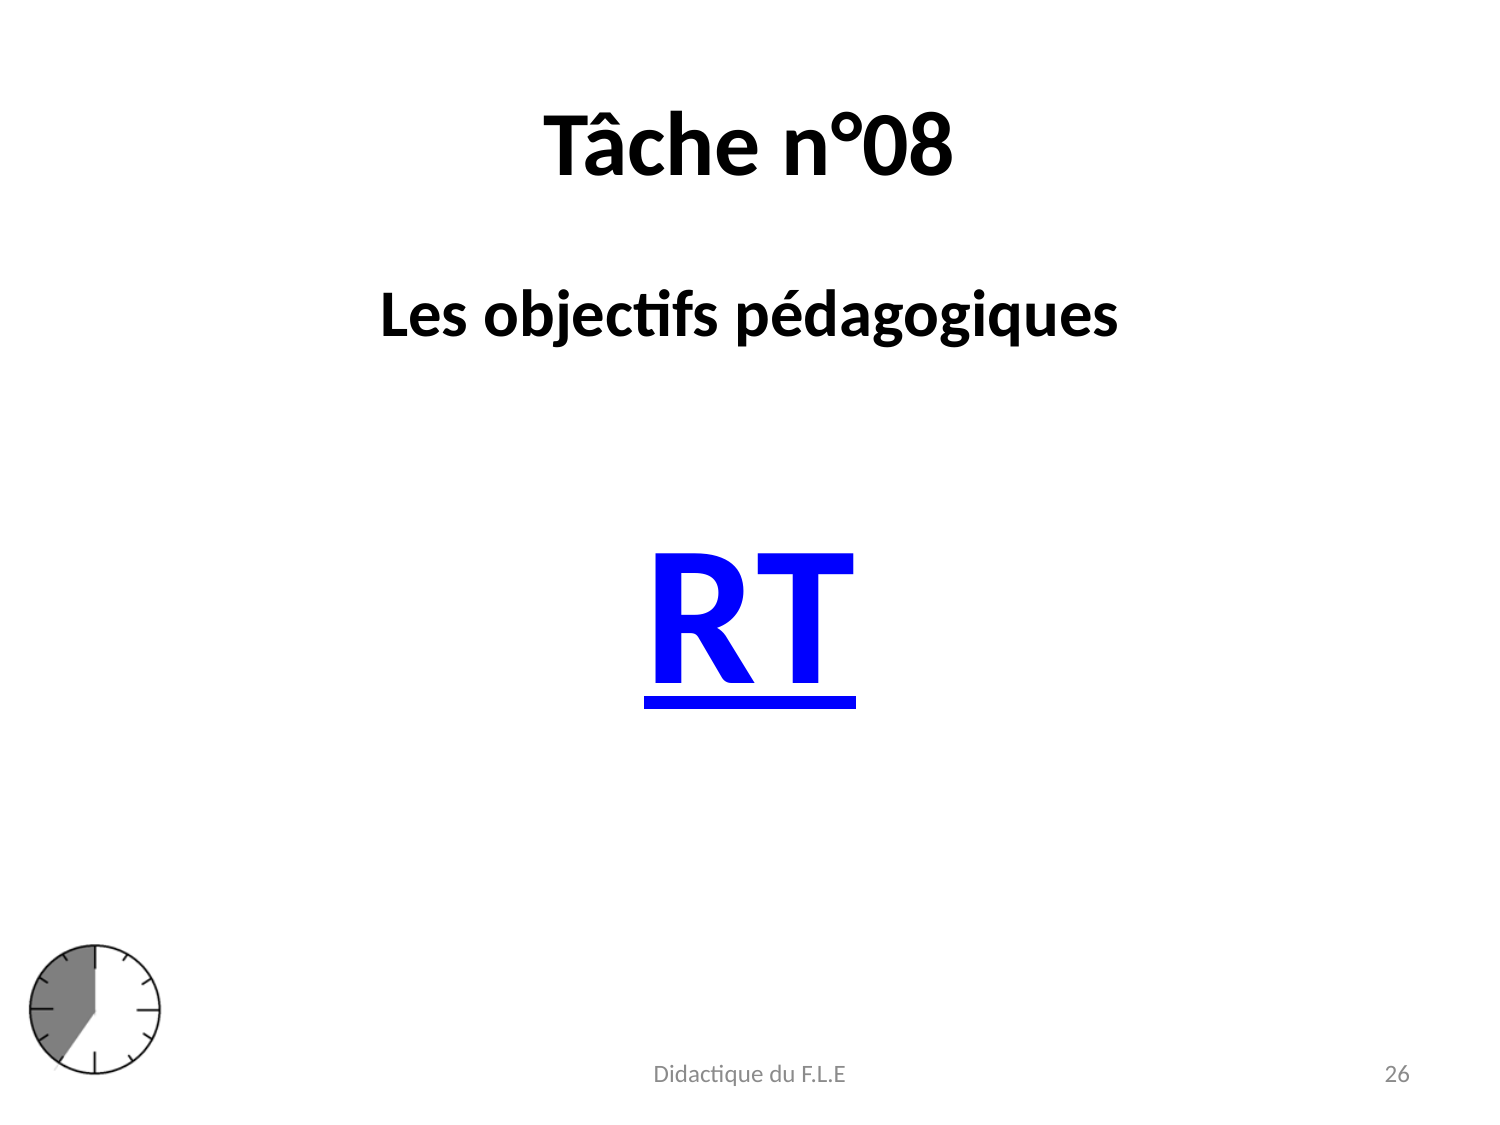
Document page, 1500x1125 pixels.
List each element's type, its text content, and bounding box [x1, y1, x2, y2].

picture [23, 937, 169, 1083]
slide_number 26 [1074, 1042, 1425, 1103]
title Tâche n°08 [75, 45, 1425, 233]
list Les objectifs pédagogiques RT [75, 262, 1425, 1005]
footer Didactique du F.L.E [512, 1042, 988, 1103]
